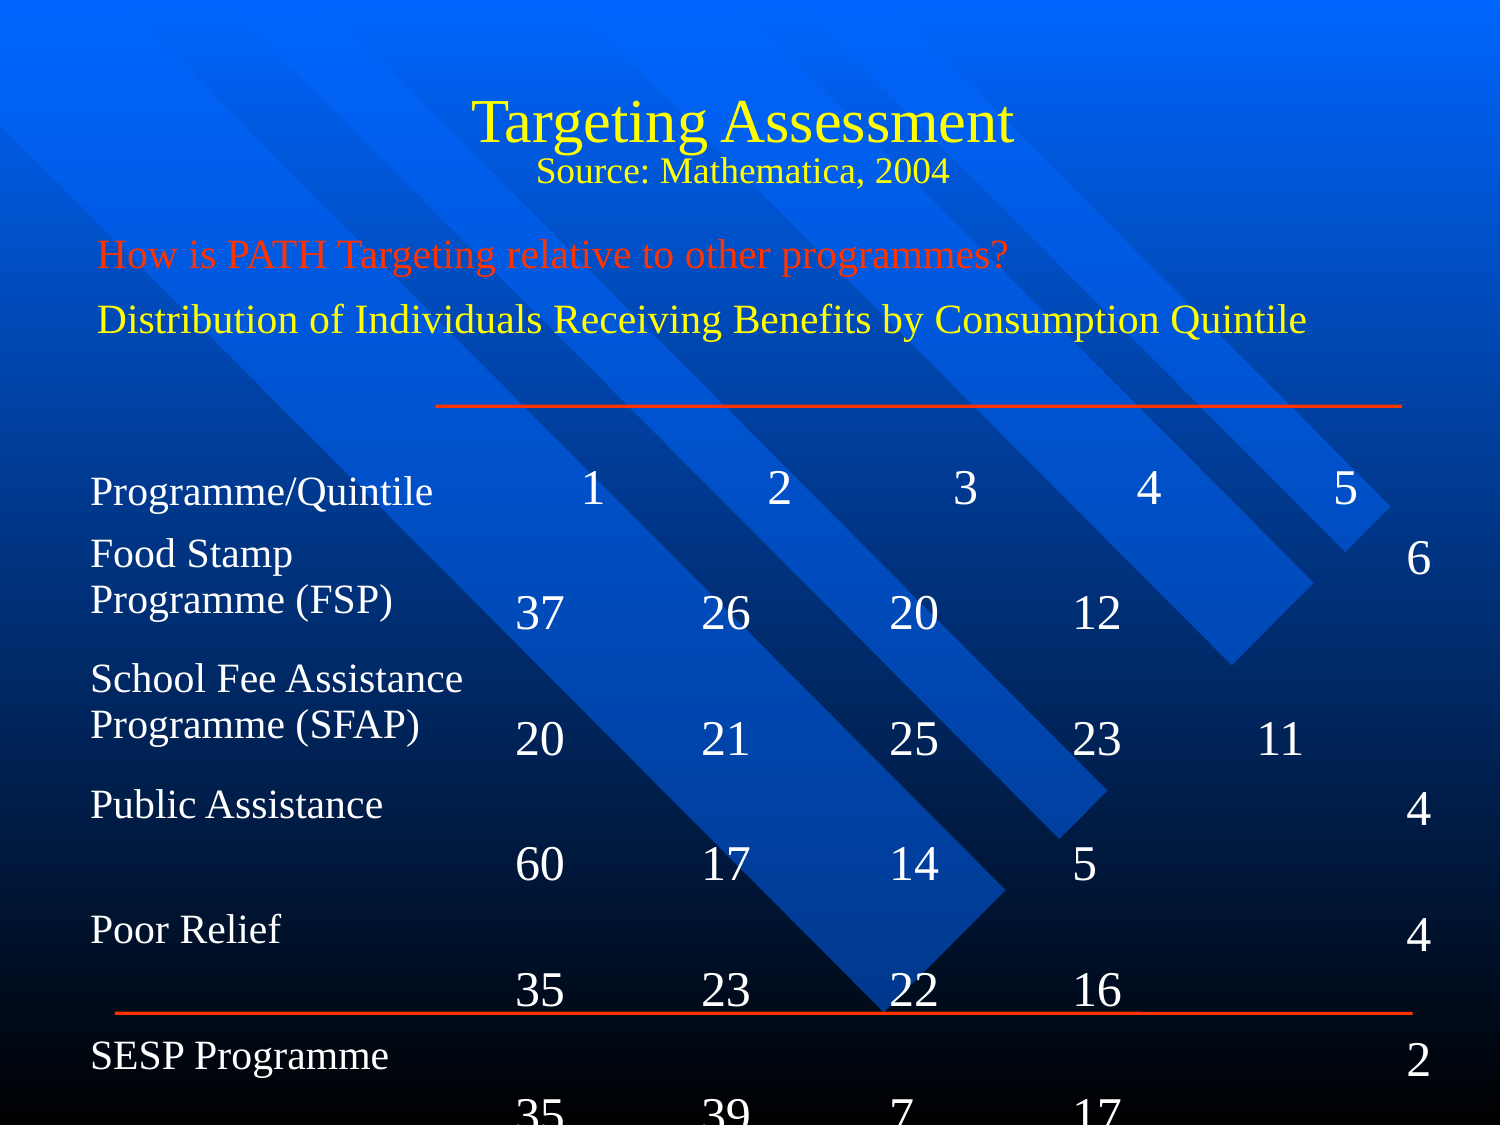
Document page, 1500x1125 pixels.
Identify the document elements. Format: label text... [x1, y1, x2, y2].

table_cell 3 [874, 425, 1057, 522]
table_cell 5 [1241, 425, 1450, 522]
table_cell 6 [1241, 522, 1450, 648]
table_cell 1 [500, 425, 686, 522]
table_cell 23 [686, 899, 874, 1025]
table_cell 11 [1241, 648, 1450, 774]
list How is PATH Targeting relative to other programmes? Distribution of Individuals Receiving Benefits by Consumption Quintile [61, 224, 1456, 351]
table_cell School Fee Assistance Programme (SFAP) [75, 648, 500, 774]
table_cell 17 [686, 774, 874, 899]
table_cell 22 [874, 899, 1057, 1025]
table_cell 4 [1241, 899, 1450, 1025]
table_cell 17 [1057, 1025, 1241, 1125]
table_cell 26 [686, 522, 874, 648]
table_cell 39 [686, 1025, 874, 1125]
table_header [500, 359, 1450, 425]
title Targeting Assessment Source: Mathematica, 2004 [49, 24, 1437, 201]
table_cell 20 [874, 522, 1057, 648]
table_cell 20 [500, 648, 686, 774]
table_cell 60 [500, 774, 686, 899]
table_header Programme/Quintile [75, 359, 500, 522]
table_cell 16 [1057, 899, 1241, 1025]
table_cell 4 [1241, 774, 1450, 899]
table_cell 35 [500, 899, 686, 1025]
table_cell 5 [1057, 774, 1241, 899]
table_cell 2 [1241, 1025, 1450, 1125]
table_cell 12 [1057, 522, 1241, 648]
table_cell Public Assistance [75, 774, 500, 899]
table_cell 25 [874, 648, 1057, 774]
table_cell 7 [874, 1025, 1057, 1125]
table_cell 2 [686, 425, 874, 522]
table_cell SESP Programme [75, 1025, 500, 1125]
table_cell 23 [1057, 648, 1241, 774]
table_cell Food Stamp Programme (FSP) [75, 522, 500, 648]
table_cell Poor Relief [75, 899, 500, 1025]
table_cell 35 [500, 1025, 686, 1125]
table_cell 37 [500, 522, 686, 648]
table_cell 4 [1057, 425, 1241, 522]
table_cell 21 [686, 648, 874, 774]
table_cell 14 [874, 774, 1057, 899]
